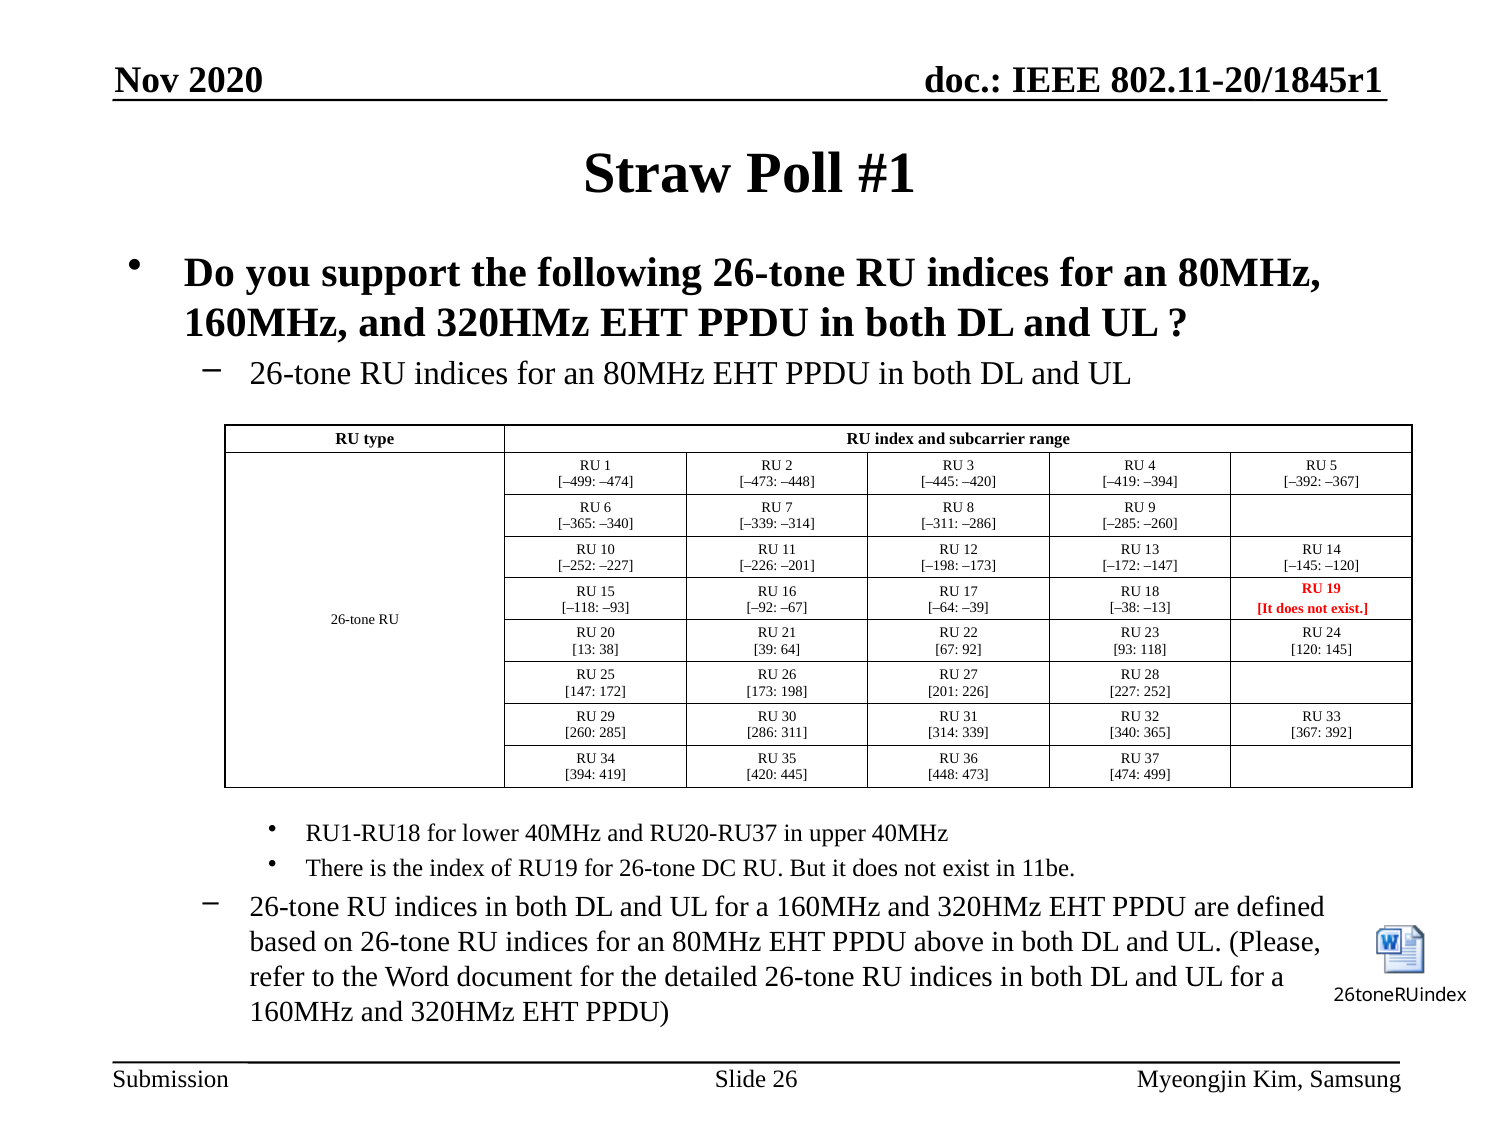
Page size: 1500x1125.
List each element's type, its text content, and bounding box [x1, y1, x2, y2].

table_cell RU 14 [–145: –120] [1231, 537, 1411, 577]
table_cell RU 1 [–499: –474] [505, 453, 686, 494]
table_cell RU 6 [–365: –340] [505, 495, 686, 536]
table_cell RU 9 [–285: –260] [1050, 495, 1230, 536]
table_cell RU 26 [173: 198] [687, 662, 867, 703]
table_cell RU 34 [394: 419] [505, 746, 686, 787]
table_cell [1231, 495, 1411, 536]
table_cell RU 35 [420: 445] [687, 746, 867, 787]
table_cell RU 4 [–419: –394] [1050, 453, 1230, 494]
title Straw Poll #1 [112, 112, 1388, 226]
table_cell RU 23 [93: 118] [1050, 620, 1230, 661]
table_cell RU 18 [–38: –13] [1050, 578, 1230, 619]
table_cell RU 17 [–64: –39] [868, 578, 1049, 619]
table_cell RU 7 [–339: –314] [687, 495, 867, 536]
table_cell 26-tone RU [226, 453, 504, 787]
table_cell RU 36 [448: 473] [868, 746, 1049, 787]
table_cell RU 32 [340: 365] [1050, 704, 1230, 745]
table_cell RU 25 [147: 172] [505, 662, 686, 703]
table_cell RU 33 [367: 392] [1231, 704, 1411, 745]
table_cell [1231, 746, 1411, 787]
table_cell RU 22 [67: 92] [868, 620, 1049, 661]
table_cell RU 5 [–392: –367] [1231, 453, 1411, 494]
table_cell RU 15 [–118: –93] [505, 578, 686, 619]
table_cell RU 13 [–172: –147] [1050, 537, 1230, 577]
table_cell RU 8 [–311: –286] [868, 495, 1049, 536]
table_cell RU 28 [227: 252] [1050, 662, 1230, 703]
table_cell RU 37 [474: 499] [1050, 746, 1230, 787]
table_cell RU 19 [It does not exist.] [1231, 578, 1411, 619]
footer Myeongjin Kim, Samsung [1130, 1061, 1402, 1093]
table_cell RU 20 [13: 38] [505, 620, 686, 661]
table_cell RU 24 [120: 145] [1231, 620, 1411, 661]
table_cell RU 27 [201: 226] [868, 662, 1049, 703]
table_cell [1231, 662, 1411, 703]
table_cell RU 12 [–198: –173] [868, 537, 1049, 577]
table_cell RU 31 [314: 339] [868, 704, 1049, 745]
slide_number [114, 54, 309, 101]
table_cell RU 3 [–445: –420] [868, 453, 1049, 494]
table_header RU index and subcarrier range [505, 426, 1411, 452]
list Do you support the following 26-tone RU indices for an 80MHz, 160MHz, and 320HMz EHT PPDU in both DL and UL ? 26-tone RU indices for an 80MHz EHT PPDU in both DL and UL RU1-RU18 for lower 40MHz and RU20-RU37 in upper 40MHz There is the index of RU19 for 26-tone DC RU. But it does not exist in 11be. 26-tone RU indices in both DL and UL for a 160MHz and 320HMz EHT PPDU are defined based on 26-tone RU indices for an 80MHz EHT PPDU above in both DL and UL. (Please, refer to the Word document for the detailed 26-tone RU indices in both DL and UL for a 160MHz and 320HMz EHT PPDU) [112, 237, 1388, 1001]
table_cell RU 29 [260: 285] [505, 704, 686, 745]
table_cell RU 16 [–92: –67] [687, 578, 867, 619]
table_cell RU 2 [–473: –448] [687, 453, 867, 494]
table_header RU type [226, 426, 504, 452]
table_cell RU 10 [–252: –227] [505, 537, 686, 577]
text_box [1324, 924, 1476, 1052]
table_cell RU 30 [286: 311] [687, 704, 867, 745]
slide_number Slide 26 [712, 1061, 800, 1093]
table_cell RU 21 [39: 64] [687, 620, 867, 661]
table_cell RU 11 [–226: –201] [687, 537, 867, 577]
